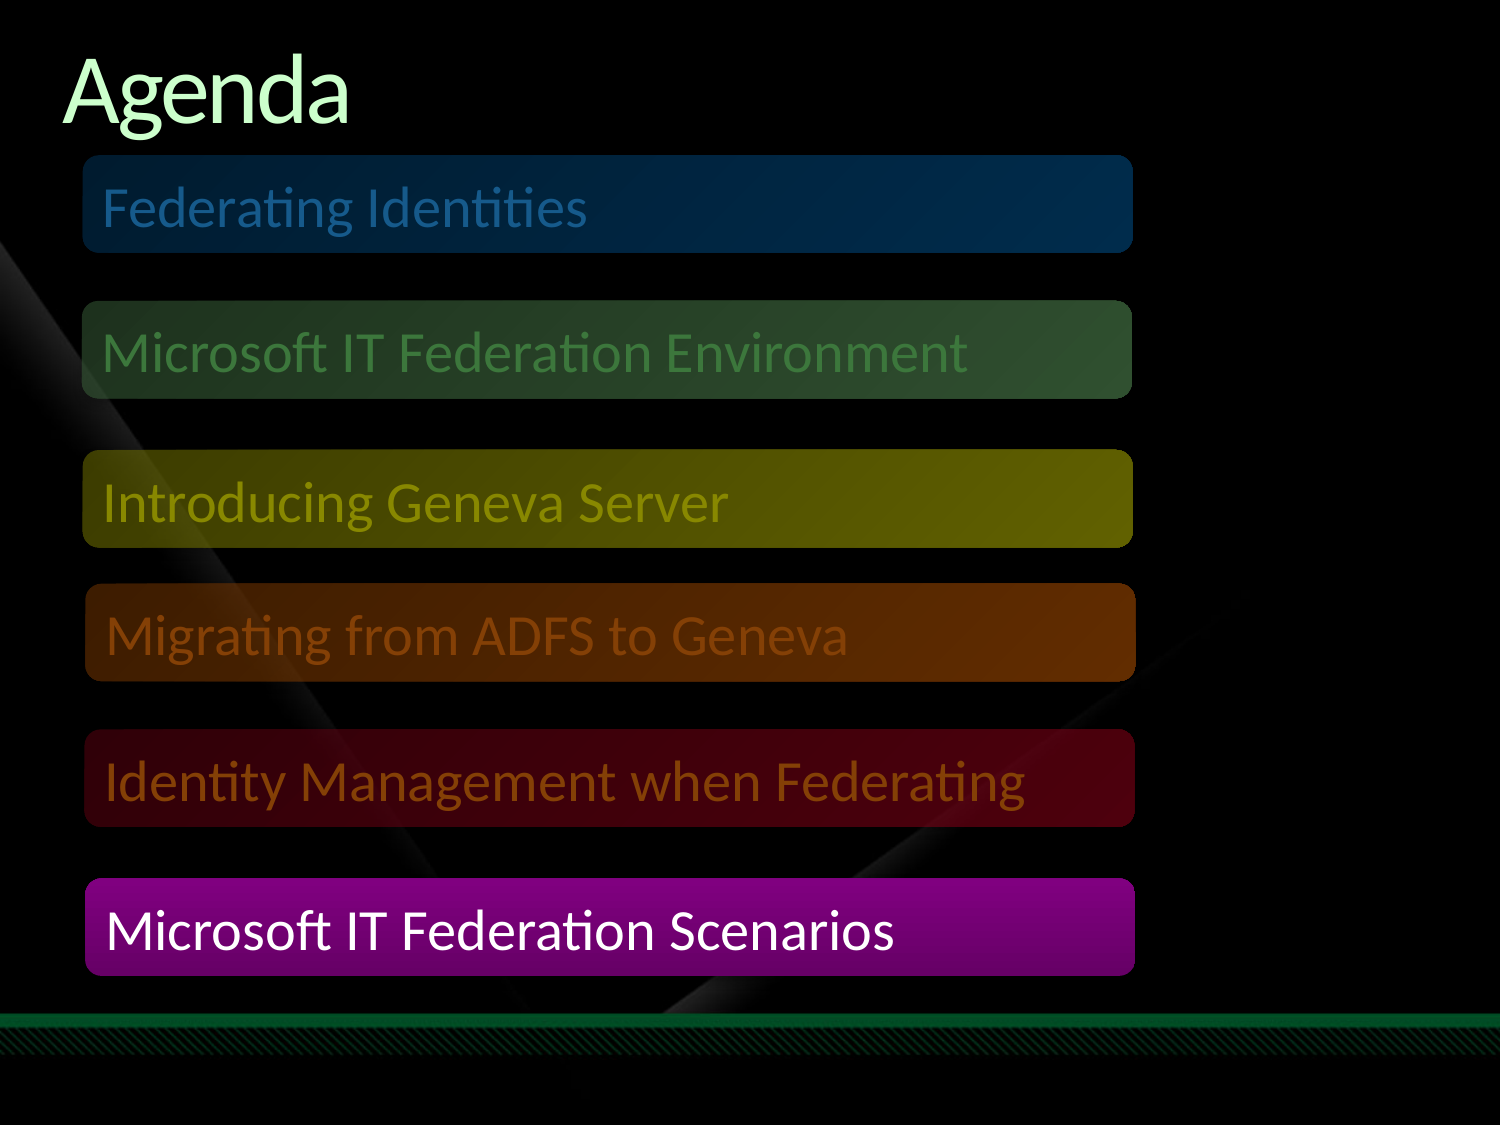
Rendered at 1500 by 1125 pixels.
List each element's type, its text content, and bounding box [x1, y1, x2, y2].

text_box Identity Management when Federating [84, 729, 1135, 827]
title Agenda [62, 37, 1438, 147]
text_box Migrating from ADFS to Geneva [85, 583, 1136, 682]
text_box Microsoft IT Federation Scenarios [85, 878, 1136, 976]
text_box Introducing Geneva Server [82, 450, 1133, 548]
text_box Microsoft IT Federation Environment [81, 300, 1132, 399]
picture [0, 0, 1500, 1125]
text_box Federating Identities [82, 155, 1133, 253]
